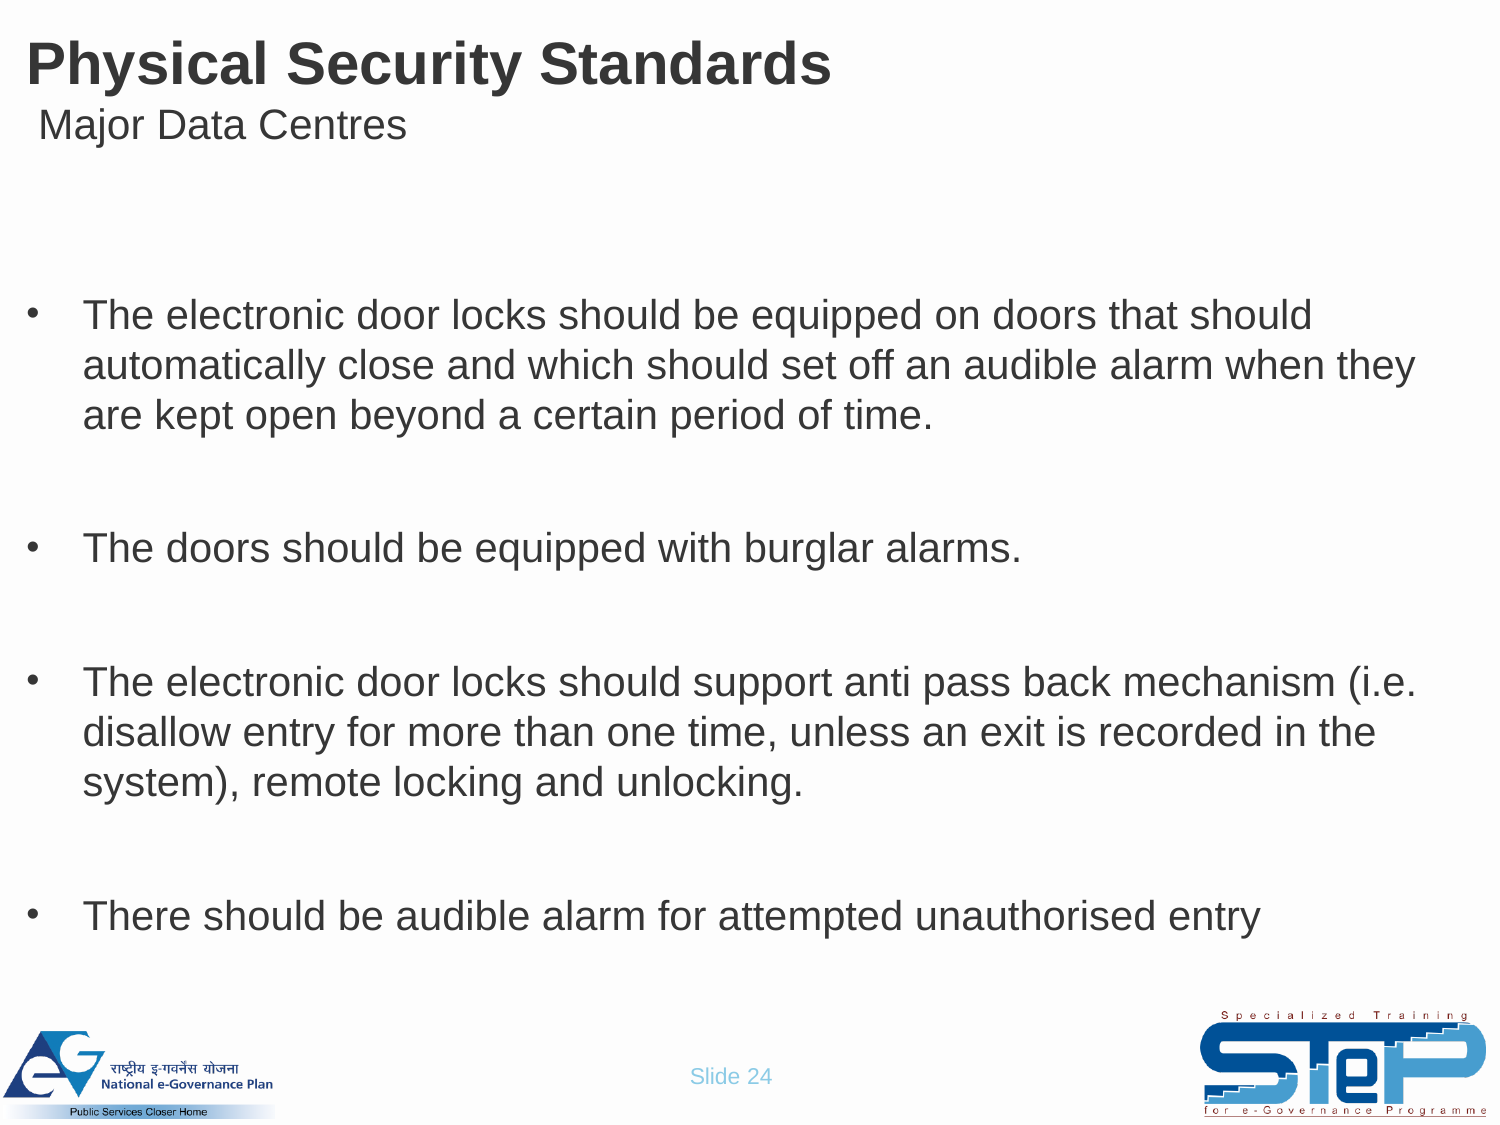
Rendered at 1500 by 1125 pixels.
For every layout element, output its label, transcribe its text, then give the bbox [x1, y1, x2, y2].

list The electronic door locks should be equipped on doors that should automatically close and which should set off an audible alarm when they are kept open beyond a certain period of time. The doors should be equipped with burglar alarms. The electronic door locks should support anti pass back mechanism (i.e. disallow entry for more than one time, unless an exit is recorded in the system), remote locking and unlocking. There should be audible alarm for attempted unauthorised entry [26, 287, 1474, 999]
picture [1200, 1011, 1486, 1117]
title Physical Security Standards Major Data Centres [26, 24, 1472, 150]
picture [2, 1031, 275, 1119]
